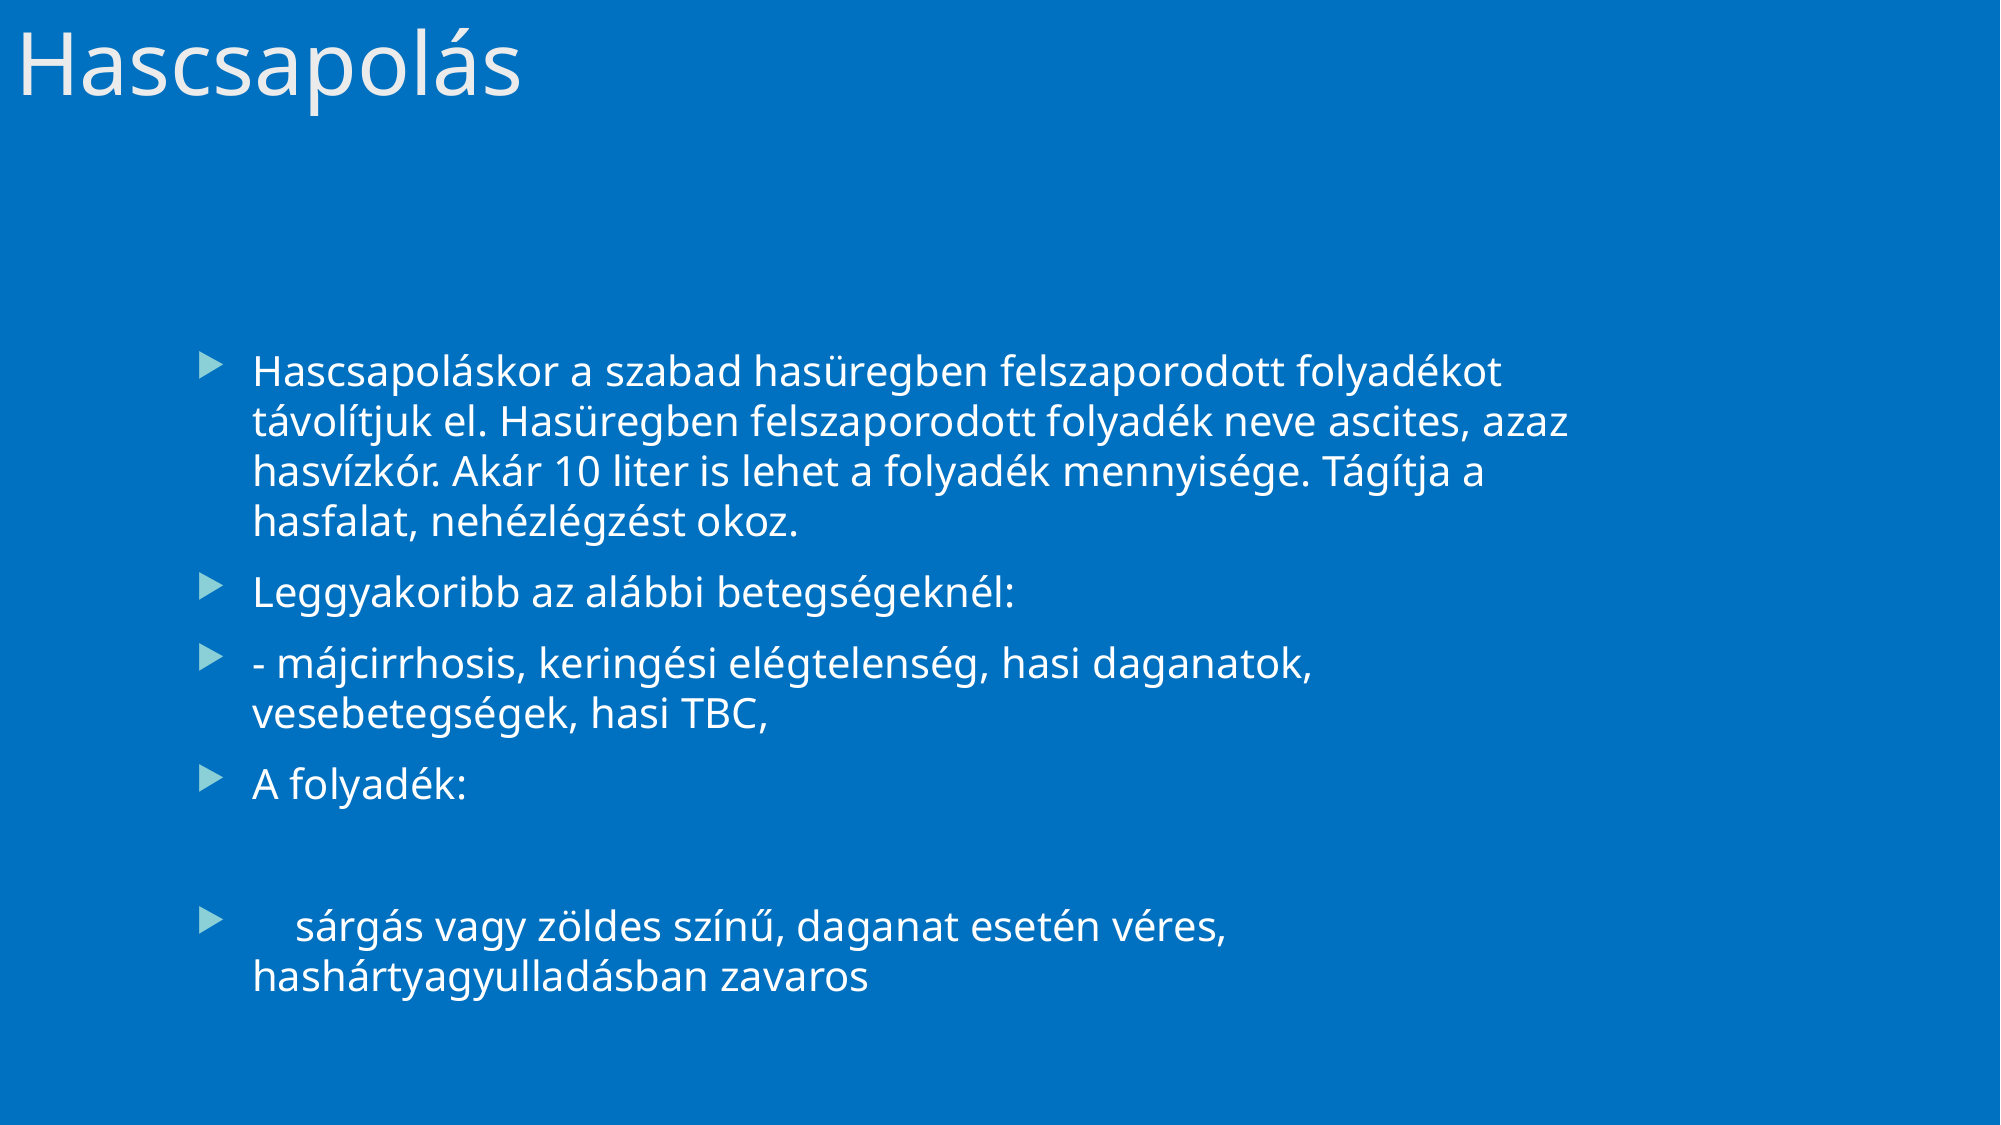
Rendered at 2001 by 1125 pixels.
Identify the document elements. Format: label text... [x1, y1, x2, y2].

list Hascsapoláskor a szabad hasüregben felszaporodott folyadékot távolítjuk el. Hasüregben felszaporodott folyadék neve ascites, azaz hasvízkór. Akár 10 liter is lehet a folyadék mennyisége. Tágítja a hasfalat, nehézlégzést okoz. Leggyakoribb az alábbi betegségeknél: - májcirrhosis, keringési elégtelenség, hasi daganatok, vesebetegségek, hasi TBC, A folyadék: sárgás vagy zöldes színű, daganat esetén véres, hashártyagyulladásban zavaros [181, 336, 1649, 1025]
title Hascsapolás [0, 0, 1543, 230]
